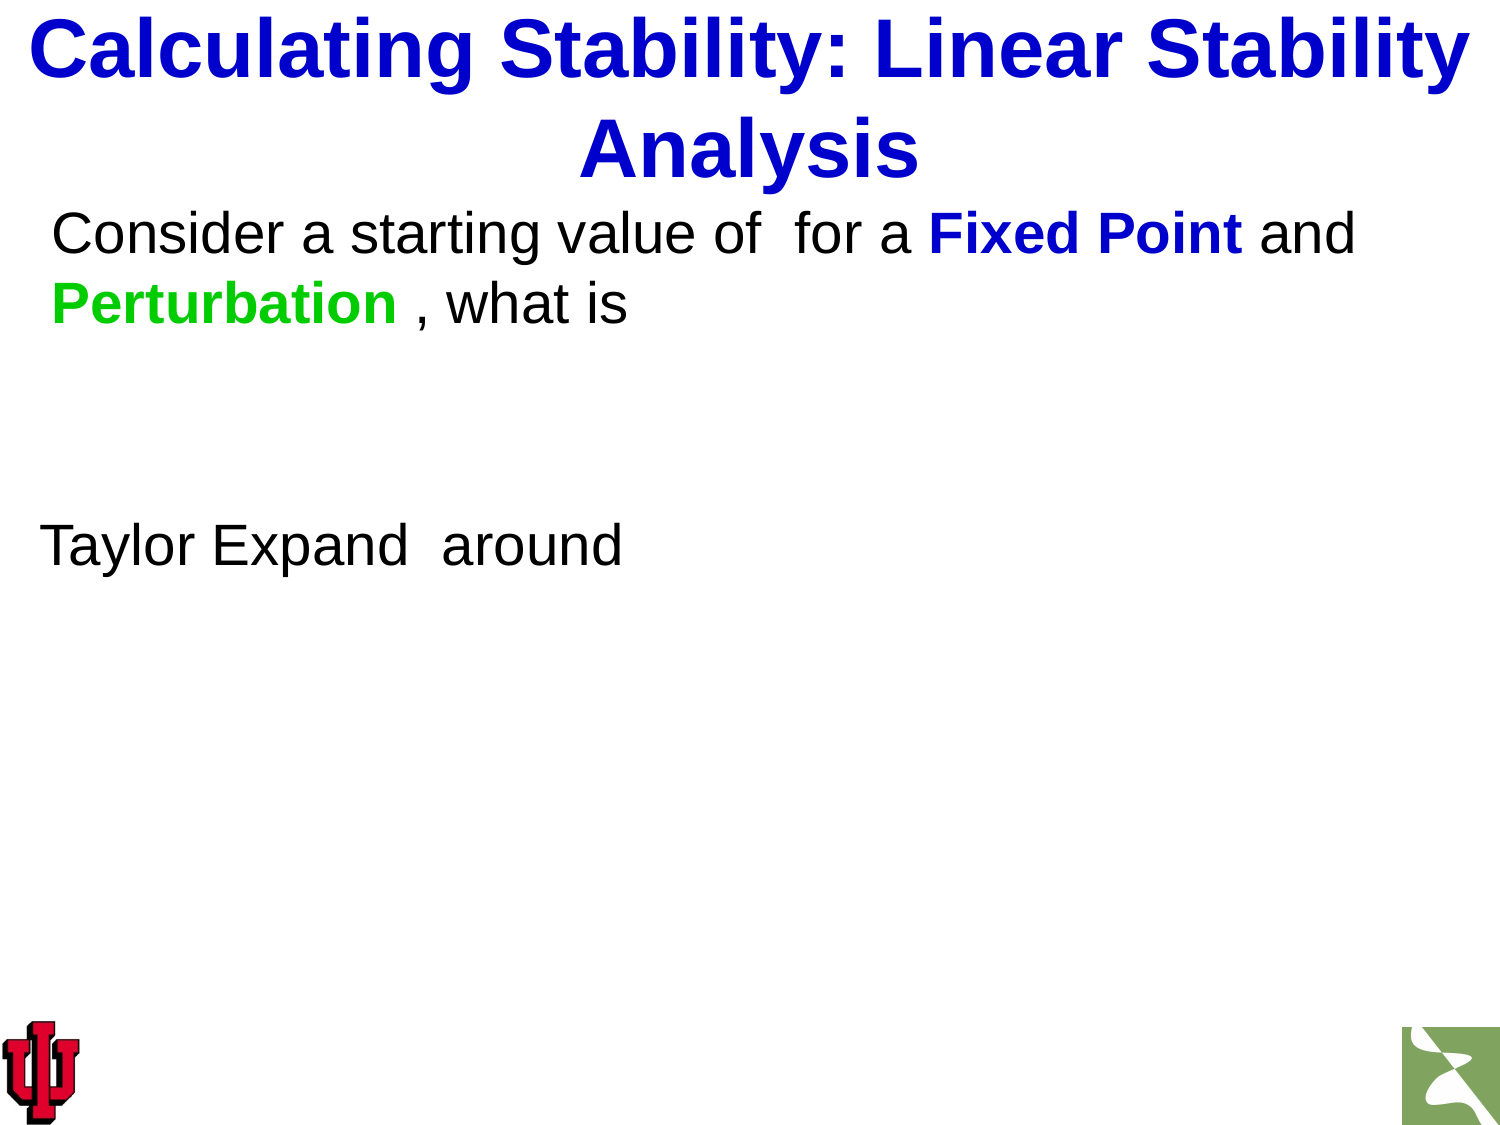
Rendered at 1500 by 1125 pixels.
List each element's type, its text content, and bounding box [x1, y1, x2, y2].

picture [1402, 1027, 1500, 1125]
title Calculating Stability: Linear Stability Analysis [0, 0, 1500, 188]
picture [0, 1020, 80, 1125]
